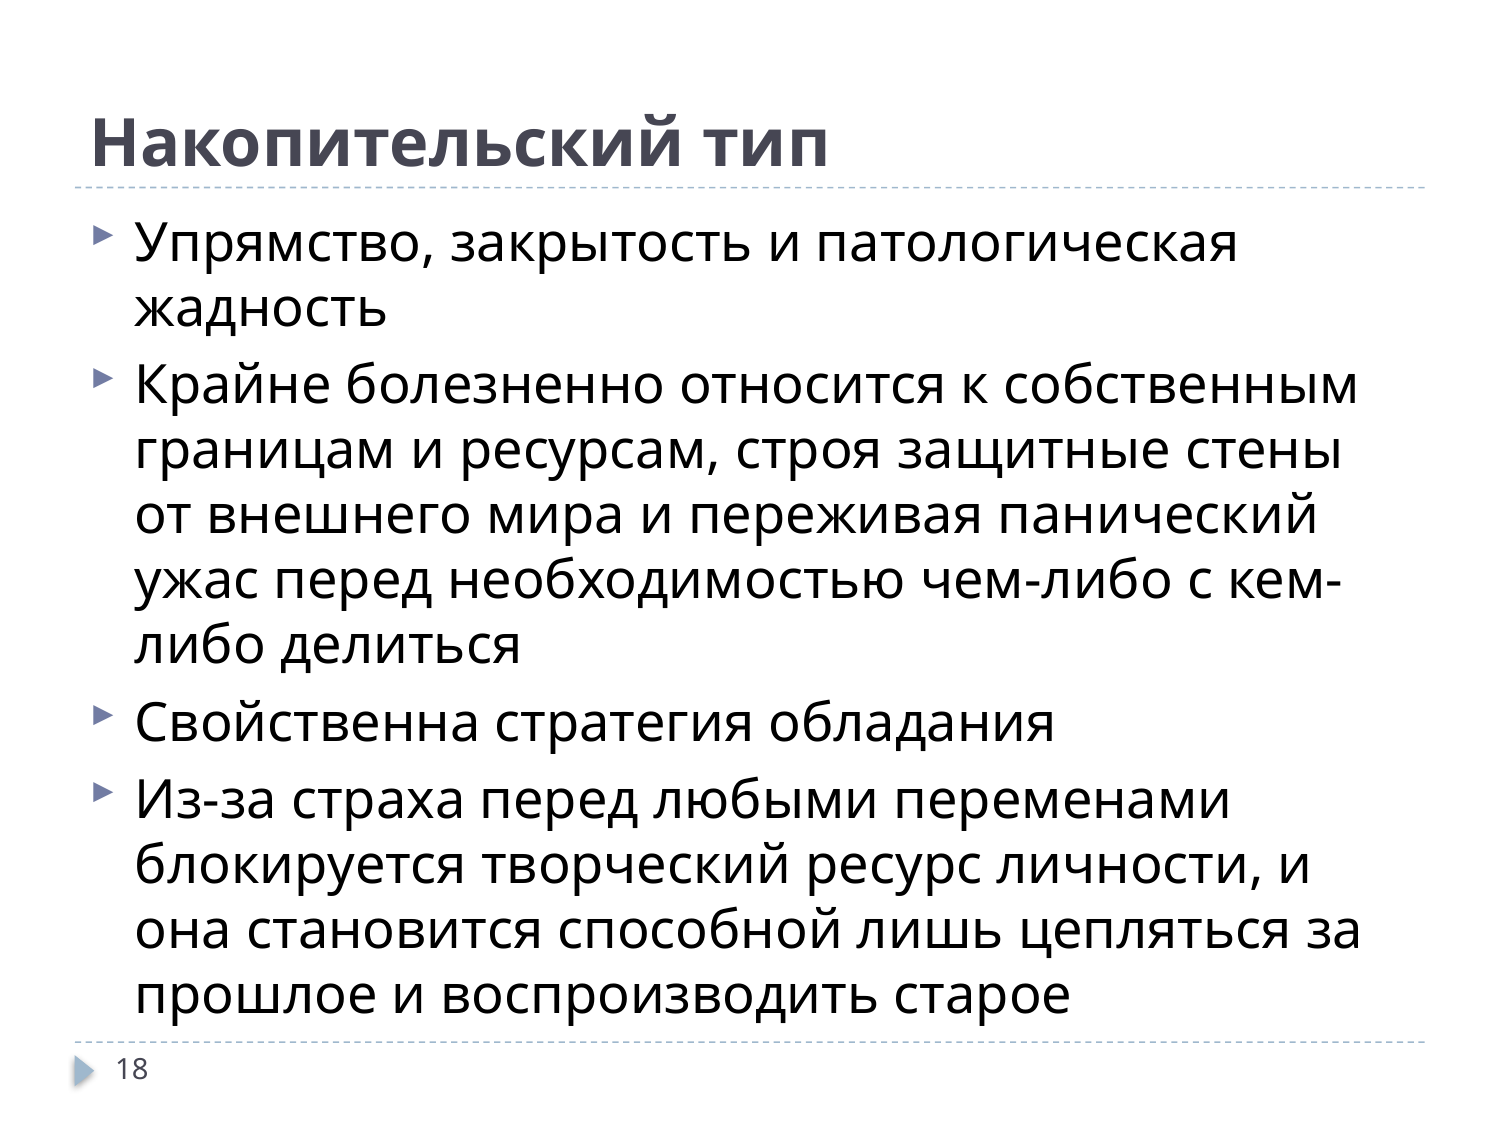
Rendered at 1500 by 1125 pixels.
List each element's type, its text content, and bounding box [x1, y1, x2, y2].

slide_number 18 [100, 1042, 426, 1103]
title Накопительский тип [75, 24, 1425, 188]
list Упрямство, закрытость и патологическая жадность Крайне болезненно относится к собственным границам и ресурсам, строя защитные стены от внешнего мира и переживая панический ужас перед необходимостью чем-либо с кем-либо делиться Свойственна стратегия обладания Из-за страха перед любыми переменами блокируется творческий ресурс личности, и она становится способной лишь цепляться за прошлое и воспроизводить старое [75, 200, 1425, 1010]
